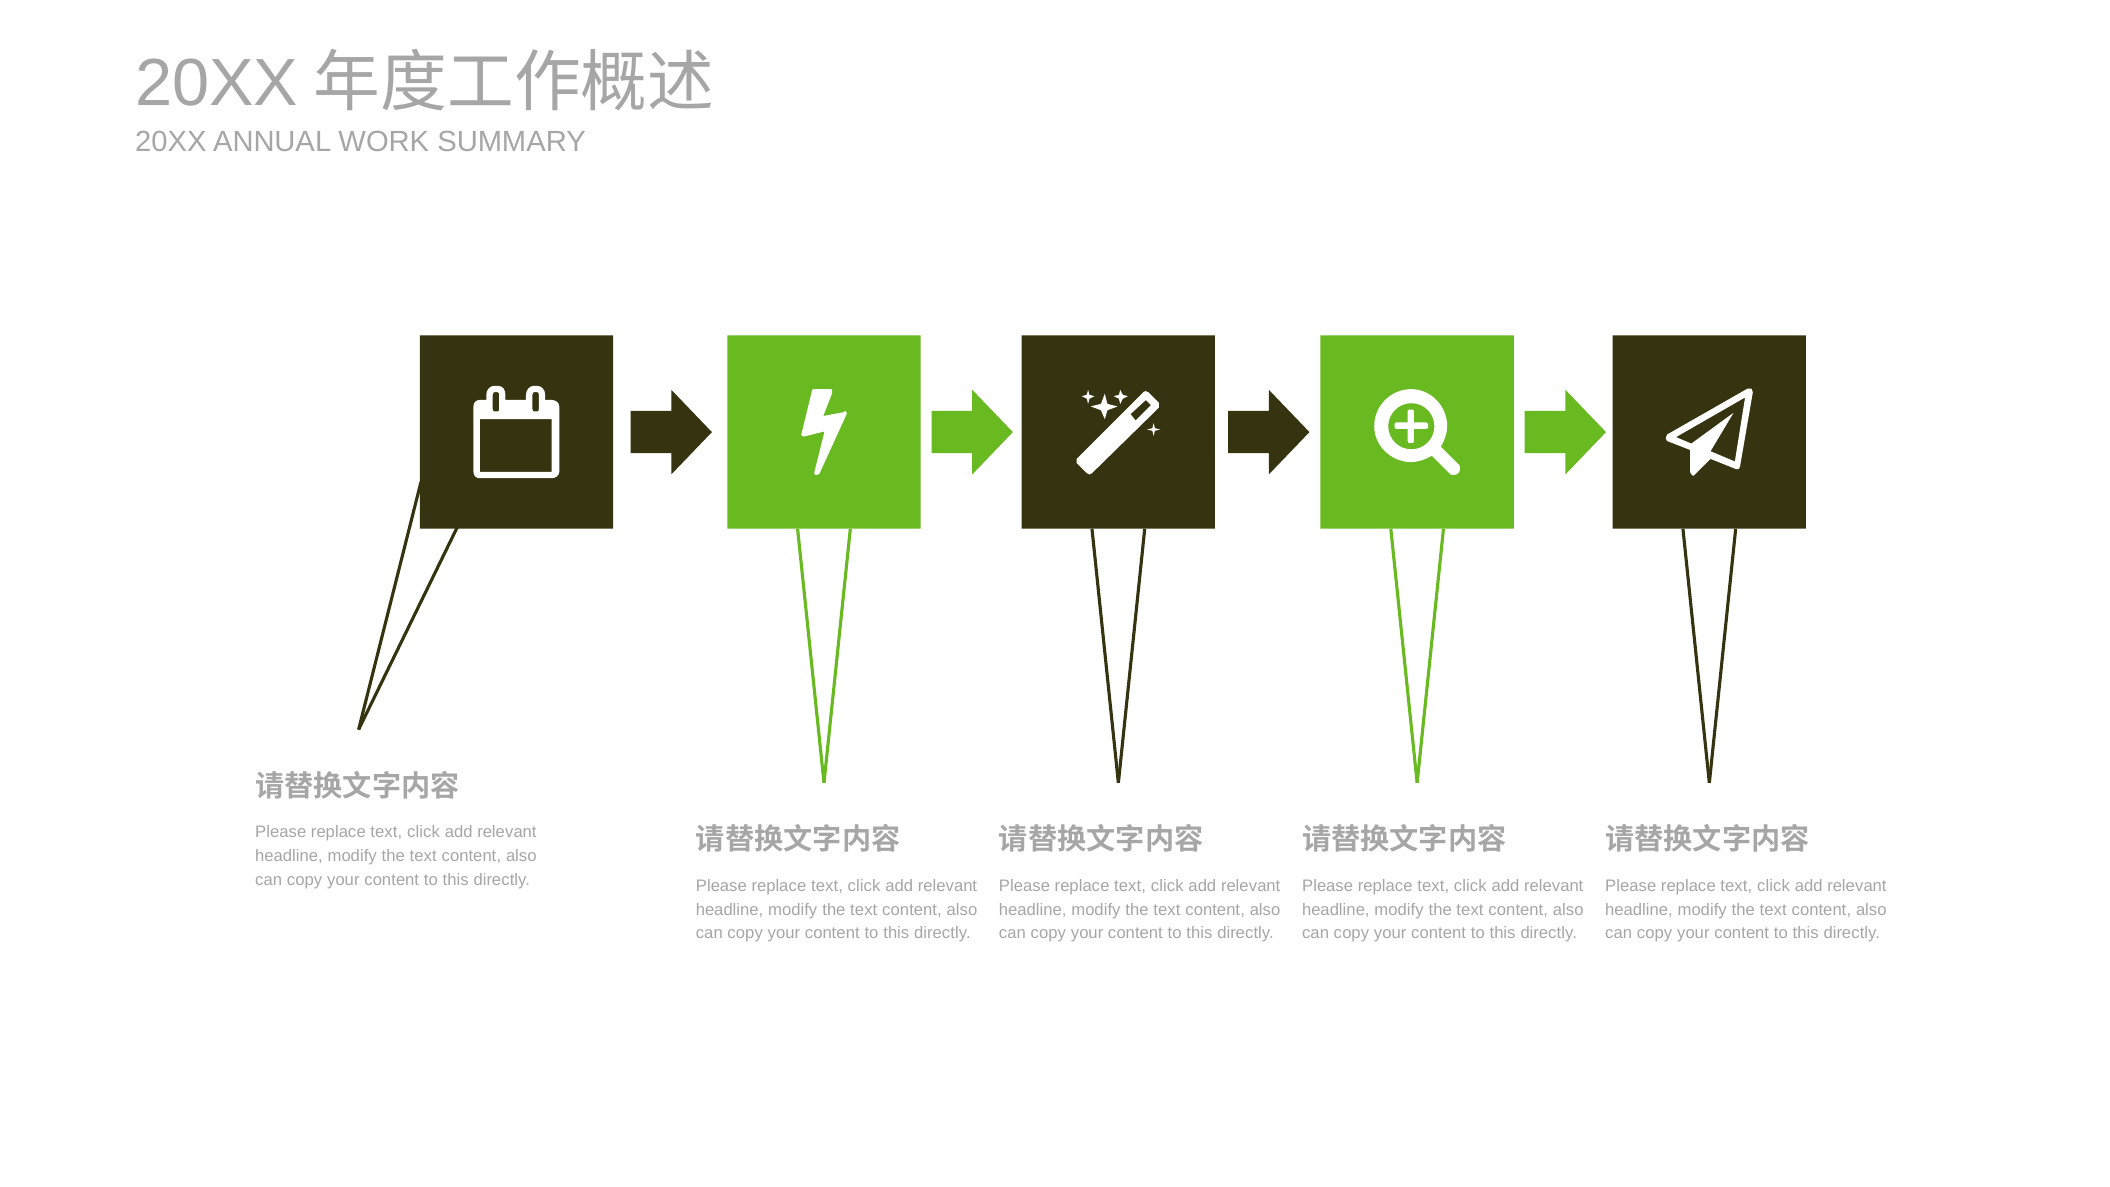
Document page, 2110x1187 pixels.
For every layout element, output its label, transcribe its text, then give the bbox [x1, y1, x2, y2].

text_box Please replace text, click add relevant headline, modify the text content, also can copy your content to this directly. [695, 870, 984, 943]
text_box 20XX ANNUAL WORK SUMMARY [135, 122, 596, 158]
text_box 请替换文字内容 [255, 753, 474, 809]
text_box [1092, 529, 1145, 783]
text_box Please replace text, click add relevant headline, modify the text content, also can copy your content to this directly. [1605, 870, 1894, 943]
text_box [375, 483, 429, 738]
text_box 请替换文字内容 [1605, 806, 1824, 862]
text_box 请替换文字内容 [1302, 806, 1521, 862]
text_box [1612, 335, 1806, 529]
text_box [1320, 335, 1514, 529]
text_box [727, 335, 921, 529]
text_box 请替换文字内容 [695, 806, 915, 862]
text_box [1227, 387, 1311, 478]
text_box 20XX年度工作概述 [135, 38, 783, 119]
text_box 请替换文字内容 [998, 806, 1218, 862]
text_box [629, 387, 714, 478]
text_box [1021, 335, 1215, 529]
text_box Please replace text, click add relevant headline, modify the text content, also can copy your content to this directly. [998, 870, 1287, 943]
text_box [1523, 387, 1608, 478]
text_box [1390, 529, 1444, 783]
text_box Please replace text, click add relevant headline, modify the text content, also can copy your content to this directly. [255, 817, 544, 890]
text_box Please replace text, click add relevant headline, modify the text content, also can copy your content to this directly. [1302, 870, 1590, 943]
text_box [1682, 529, 1736, 783]
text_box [797, 529, 851, 783]
text_box [930, 387, 1015, 478]
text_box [419, 335, 614, 529]
